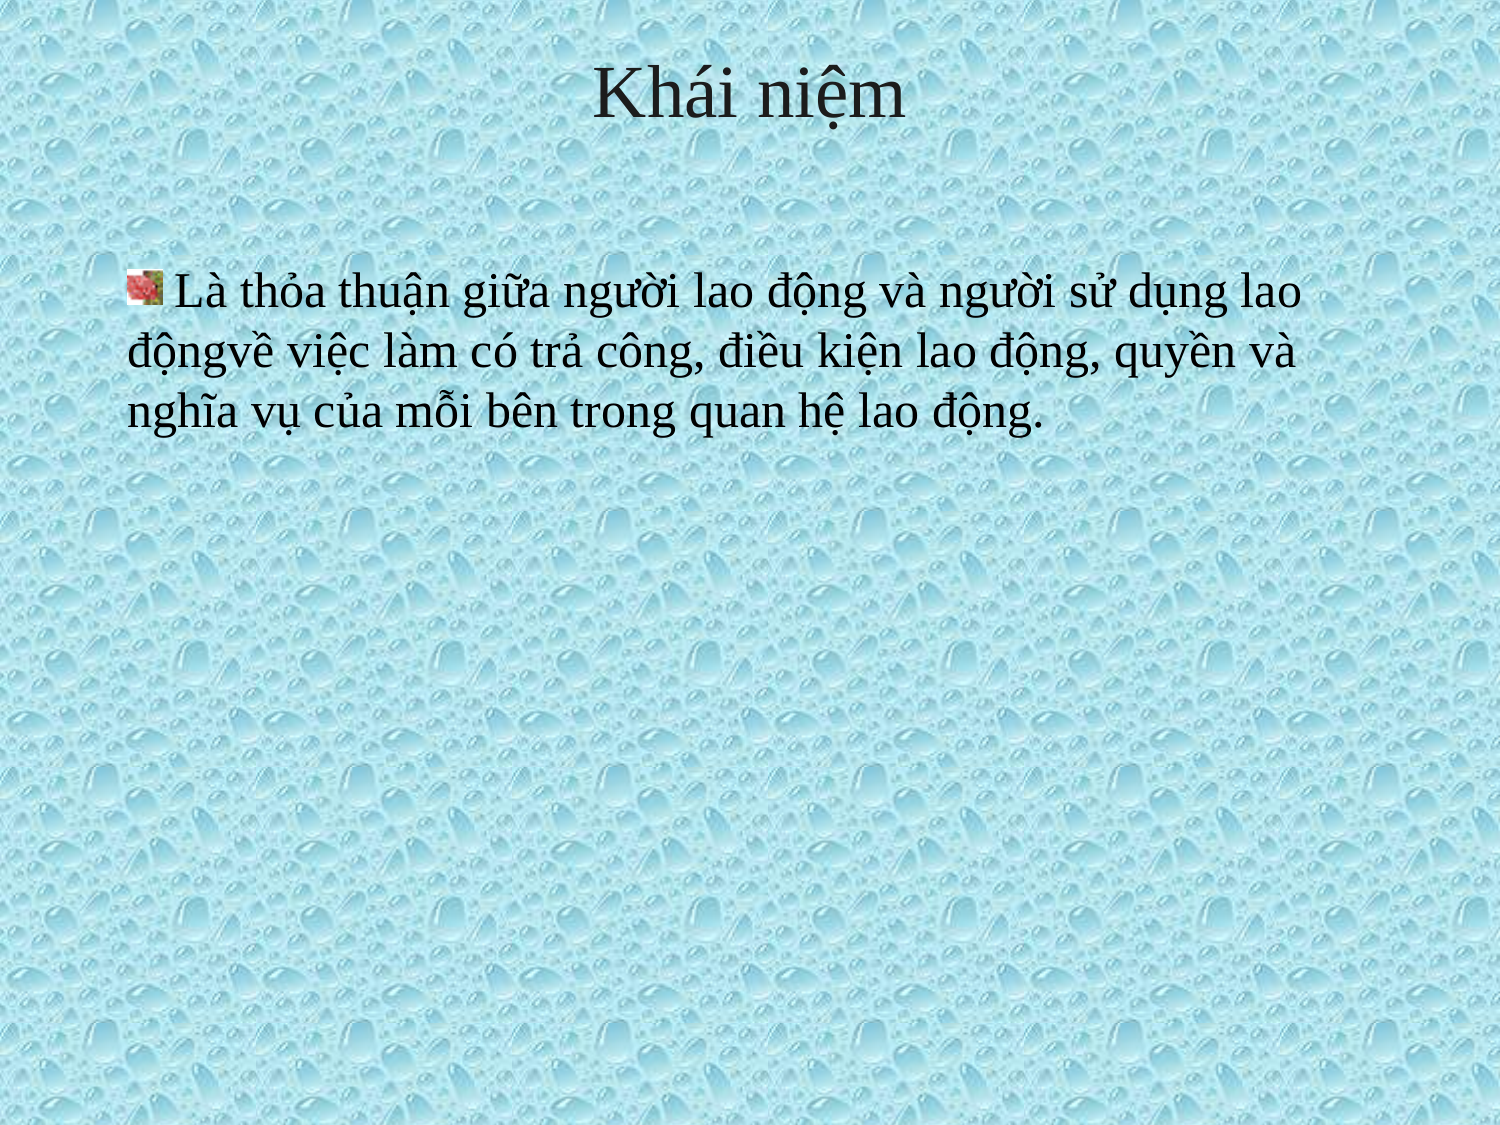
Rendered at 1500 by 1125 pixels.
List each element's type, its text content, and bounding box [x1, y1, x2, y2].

picture [0, 0, 1500, 1125]
subtitle Là thỏa thuận giữa người lao động và người sử dụng lao độngvề việc làm có trả công, điều kiện lao động, quyền và nghĩa vụ của mỗi bên trong quan hệ lao động. [112, 249, 1401, 976]
title Khái niệm [112, 0, 1388, 176]
